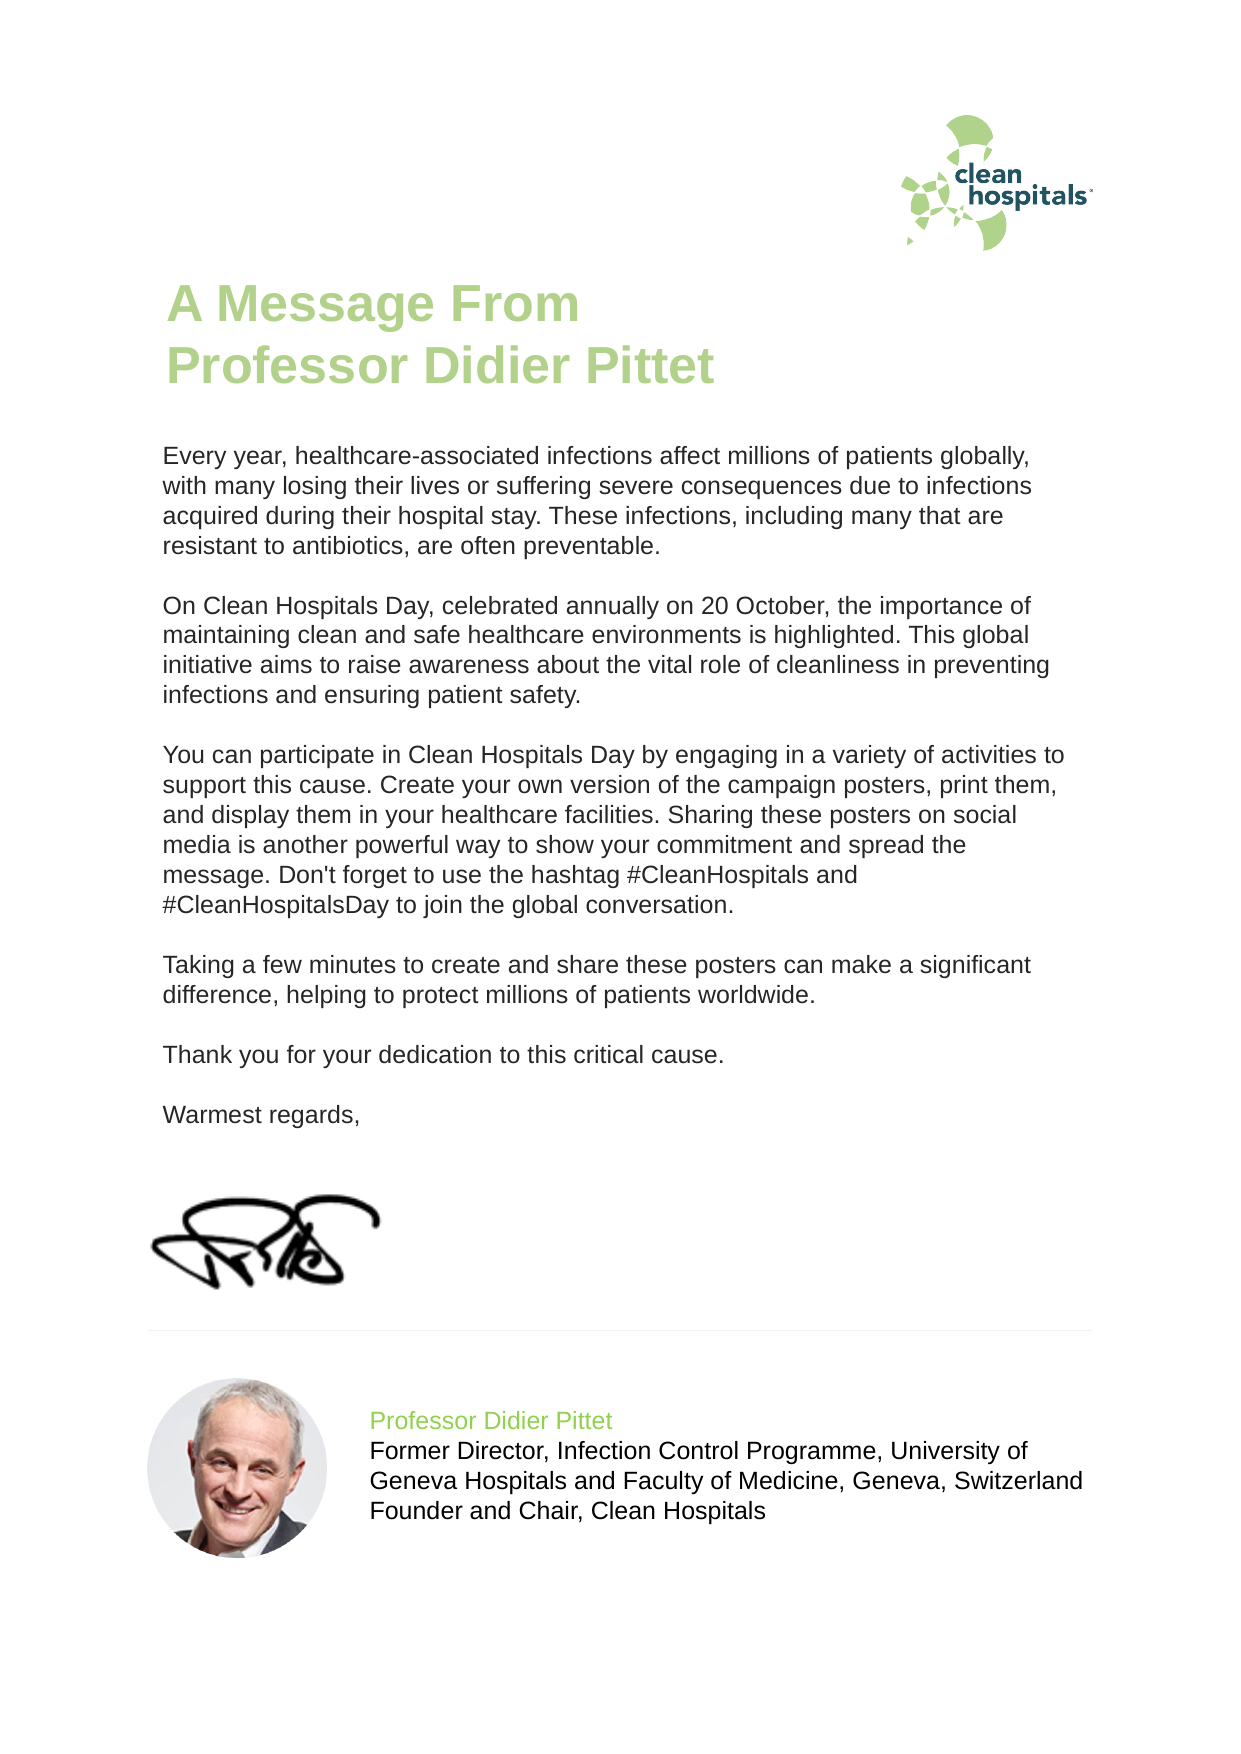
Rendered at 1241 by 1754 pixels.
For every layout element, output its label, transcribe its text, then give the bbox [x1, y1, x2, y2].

picture [147, 1193, 388, 1308]
text_box A Message From Professor Didier Pittet [151, 261, 731, 402]
text_box Every year, healthcare-associated infections affect millions of patients globally, with many losing their lives or suffering severe consequences due to infections acquired during their hospital stay. These infections, including many that are resistant to antibiotics, are often preventable. On Clean Hospitals Day, celebrated annually on 20 October, the importance of maintaining clean and safe healthcare environments is highlighted. This global initiative aims to raise awareness about the vital role of cleanliness in preventing infections and ensuring patient safety. You can participate in Clean Hospitals Day by engaging in a variety of activities to support this cause. Create your own version of the campaign posters, print them, and display them in your healthcare facilities. Sharing these posters on social media is another powerful way to show your commitment and spread the message. Don't forget to use the hashtag #CleanHospitals and #CleanHospitalsDay to join the global conversation. Taking a few minutes to create and share these posters can make a significant difference, helping to protect millions of patients worldwide. Thank you for your dedication to this critical cause. Warmest regards, [147, 432, 1093, 1136]
picture [147, 1378, 327, 1558]
text_box Professor Didier Pittet Former Director, Infection Control Programme, University of Geneva Hospitals and Faculty of Medicine, Geneva, Switzerland Founder and Chair, Clean Hospitals [354, 1397, 1107, 1532]
picture [901, 115, 1093, 251]
